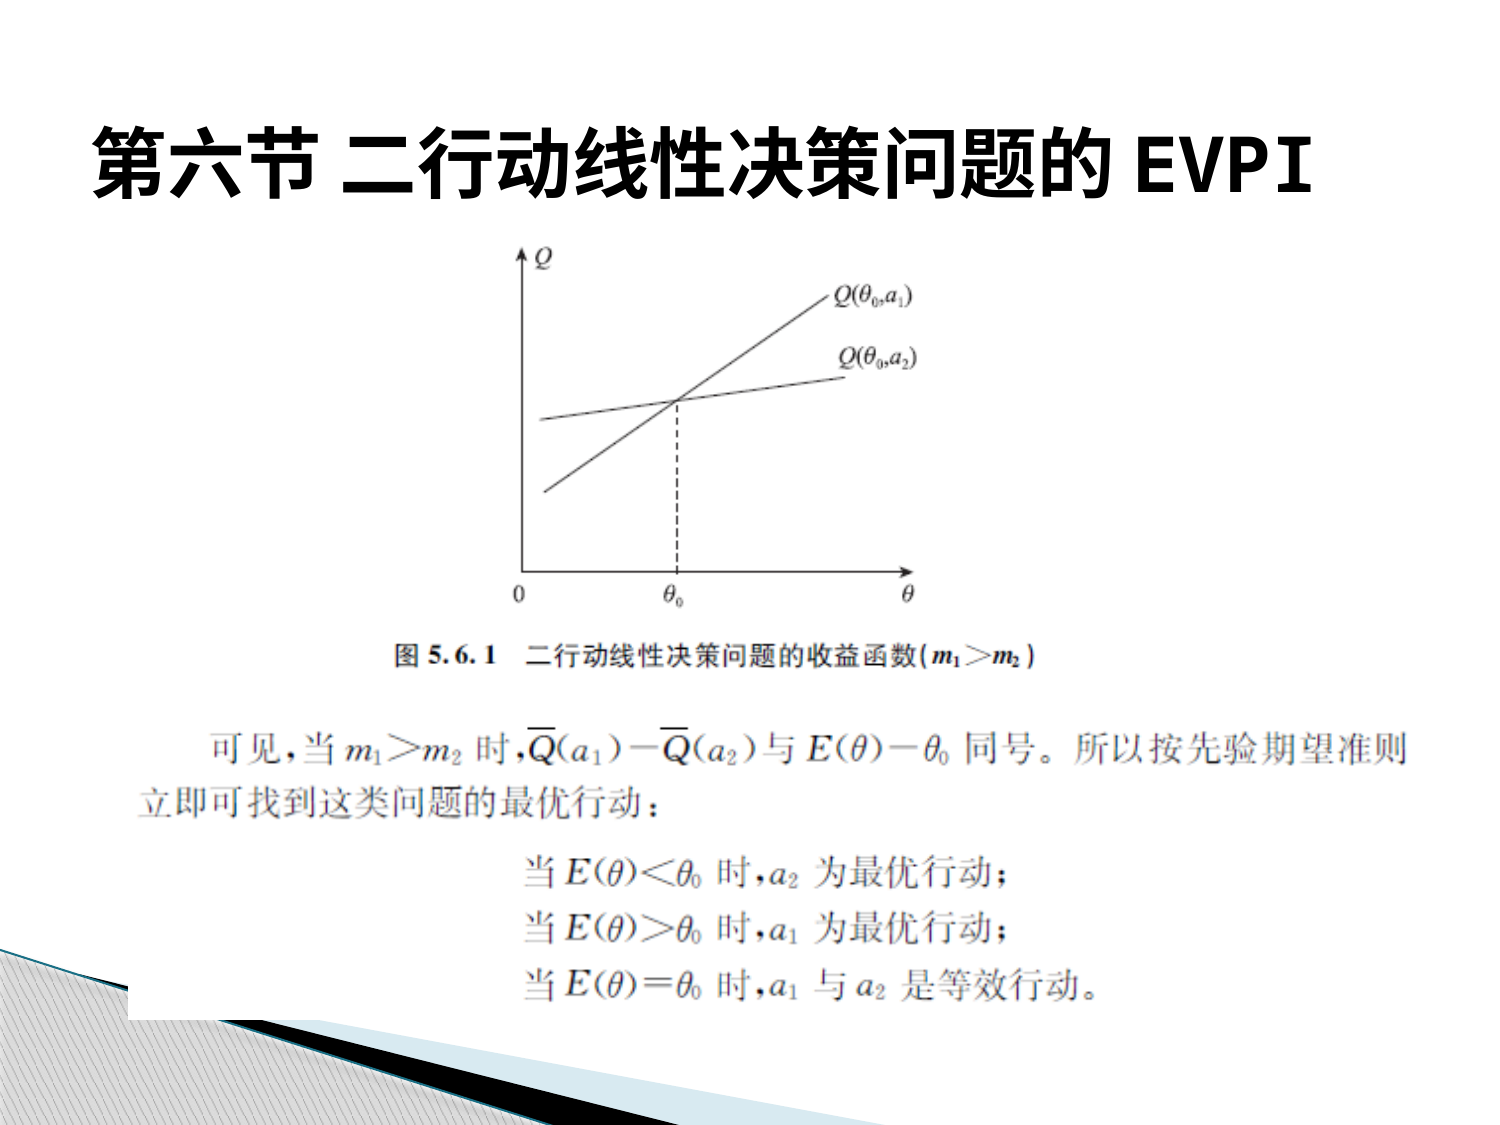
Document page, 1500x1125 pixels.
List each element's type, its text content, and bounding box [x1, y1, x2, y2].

title 第六节 二行动线性决策问题的EVPI [75, 45, 1425, 233]
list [363, 222, 1072, 680]
picture [128, 714, 1425, 1020]
